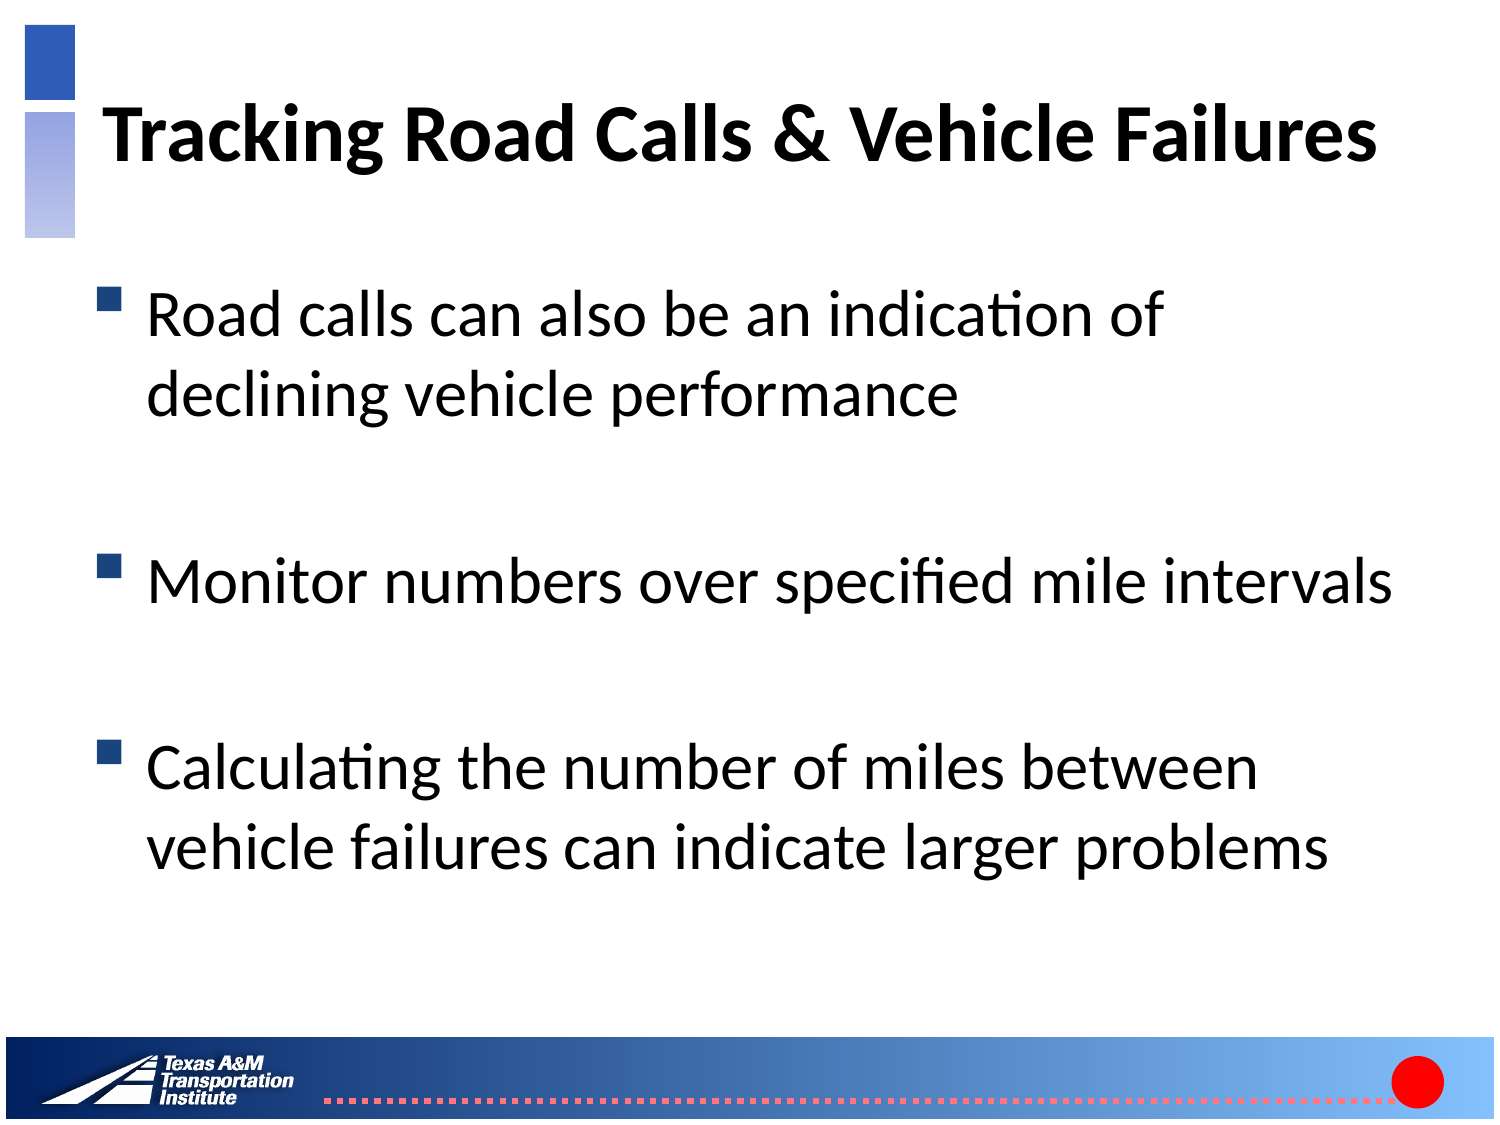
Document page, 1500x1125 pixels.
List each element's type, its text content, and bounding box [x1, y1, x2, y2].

picture [37, 1037, 300, 1125]
list Road calls can also be an indication of declining vehicle performance Monitor numbers over specified mile intervals Calculating the number of miles between vehicle failures can indicate larger problems [75, 262, 1425, 1000]
title Tracking Road Calls & Vehicle Failures [87, 24, 1425, 233]
